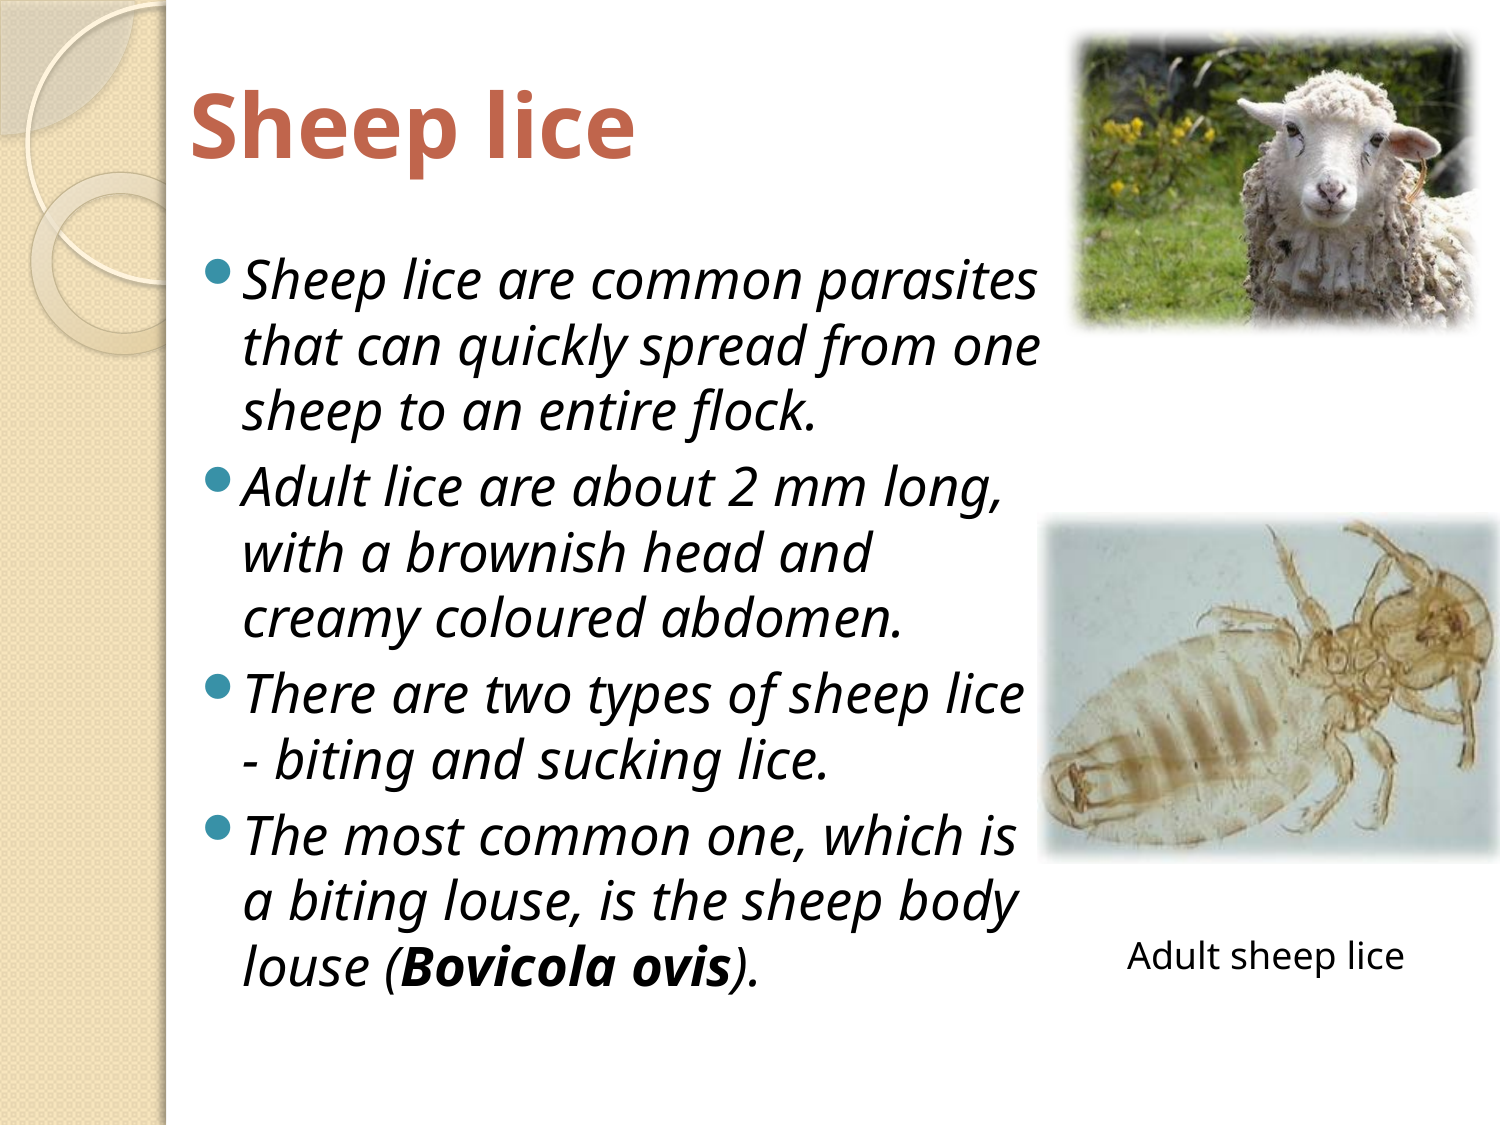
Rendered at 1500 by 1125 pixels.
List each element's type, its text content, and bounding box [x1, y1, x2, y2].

text_box Adult sheep lice [1112, 924, 1425, 985]
list Sheep lice are common parasites that can quickly spread from one sheep to an entire flock. Adult lice are about 2 mm long, with a brownish head and creamy coloured abdomen. There are two types of sheep lice - biting and sucking lice. The most common one, which is a biting louse, is the sheep body louse (Bovicola ovis). [174, 237, 1063, 1100]
title Sheep lice [174, 45, 1055, 200]
picture [1062, 24, 1483, 340]
picture [1037, 512, 1500, 865]
